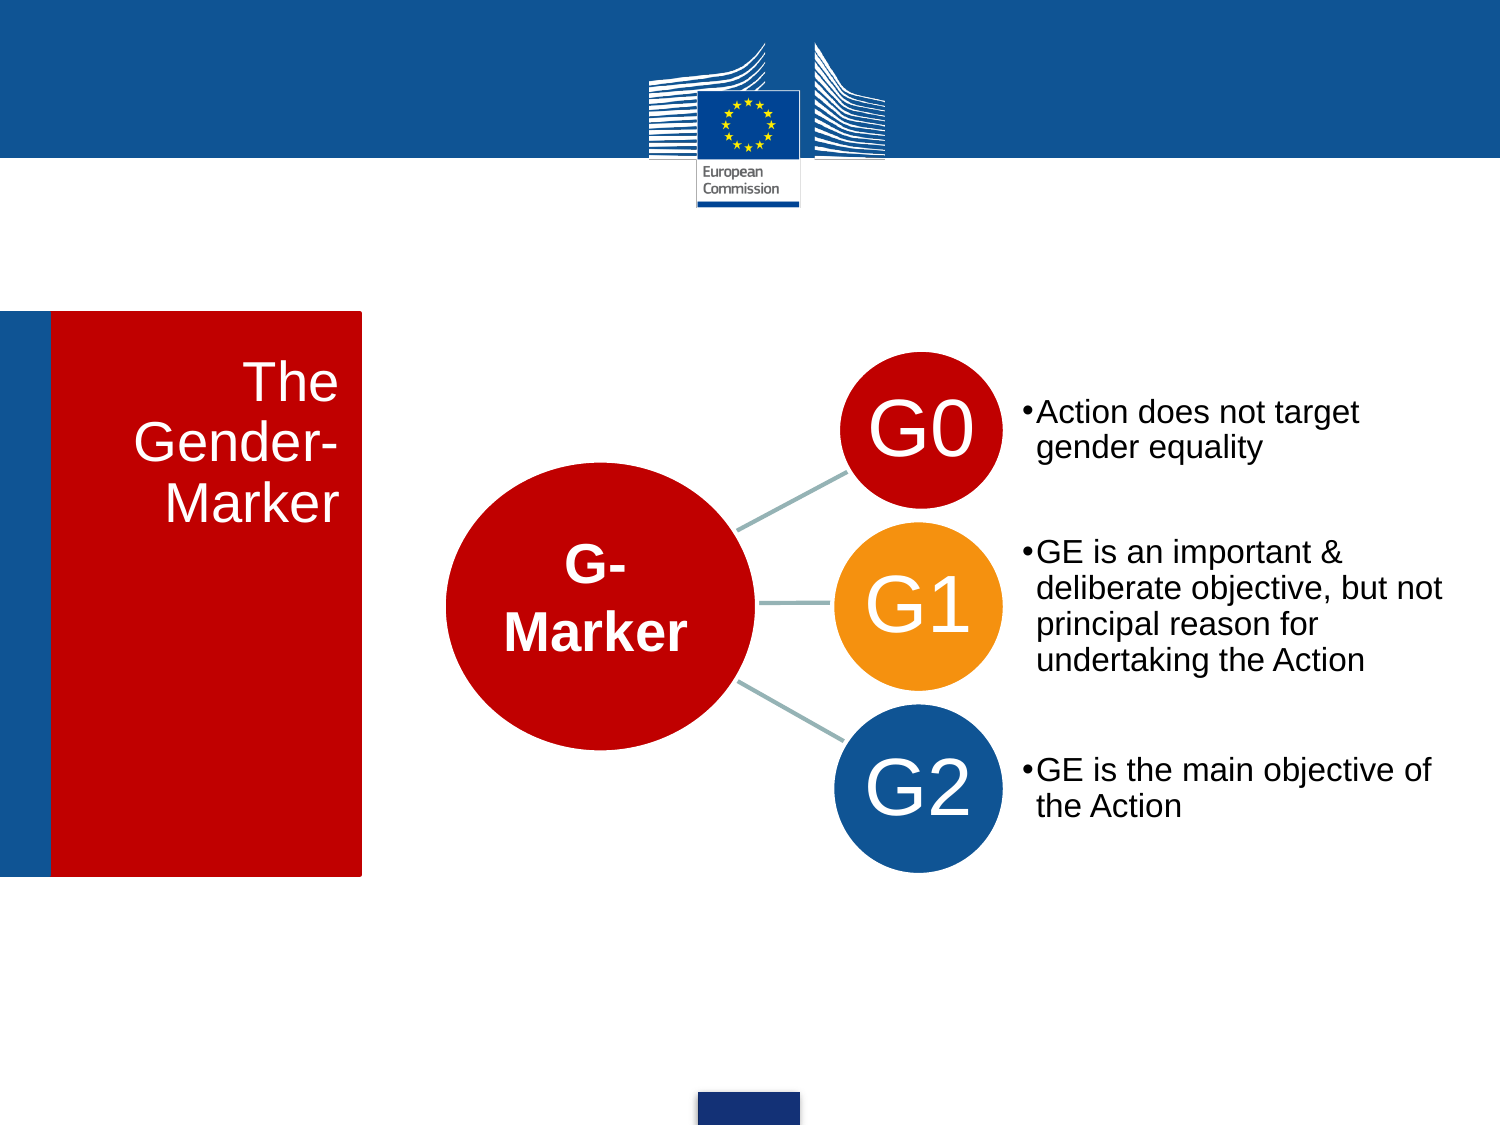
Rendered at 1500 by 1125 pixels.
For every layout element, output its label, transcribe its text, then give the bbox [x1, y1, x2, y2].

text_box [443, 460, 758, 753]
text_box [0, 311, 51, 877]
picture [649, 42, 885, 208]
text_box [690, 349, 1447, 513]
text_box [762, 520, 1447, 694]
text_box The Gender-Marker [65, 352, 340, 861]
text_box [689, 699, 1447, 876]
text_box [51, 311, 362, 877]
